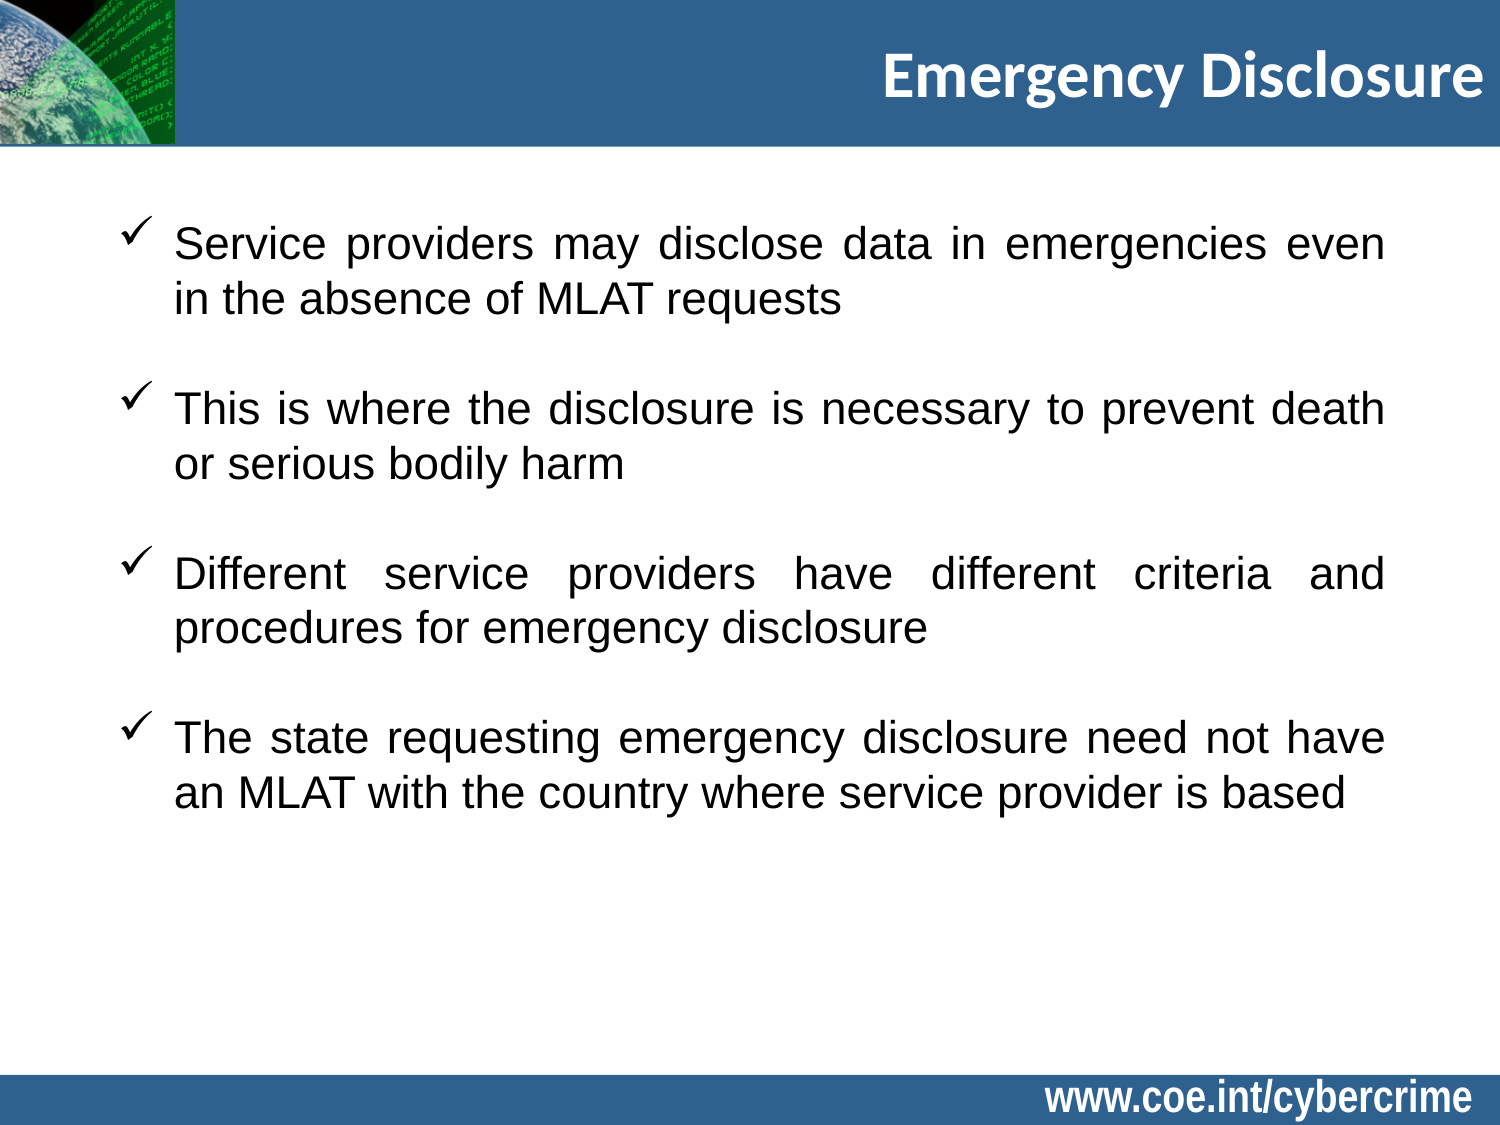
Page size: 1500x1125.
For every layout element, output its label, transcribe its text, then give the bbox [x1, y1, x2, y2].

text_box www.coe.int/cybercrime [1030, 1059, 1500, 1125]
picture [0, 0, 175, 144]
text_box Emergency Disclosure [177, 0, 1500, 149]
text_box [0, 1073, 1030, 1125]
text_box Service providers may disclose data in emergencies even in the absence of MLAT requests This is where the disclosure is necessary to prevent death or serious bodily harm Different service providers have different criteria and procedures for emergency disclosure The state requesting emergency disclosure need not have an MLAT with the country where service provider is based [102, 205, 1402, 826]
